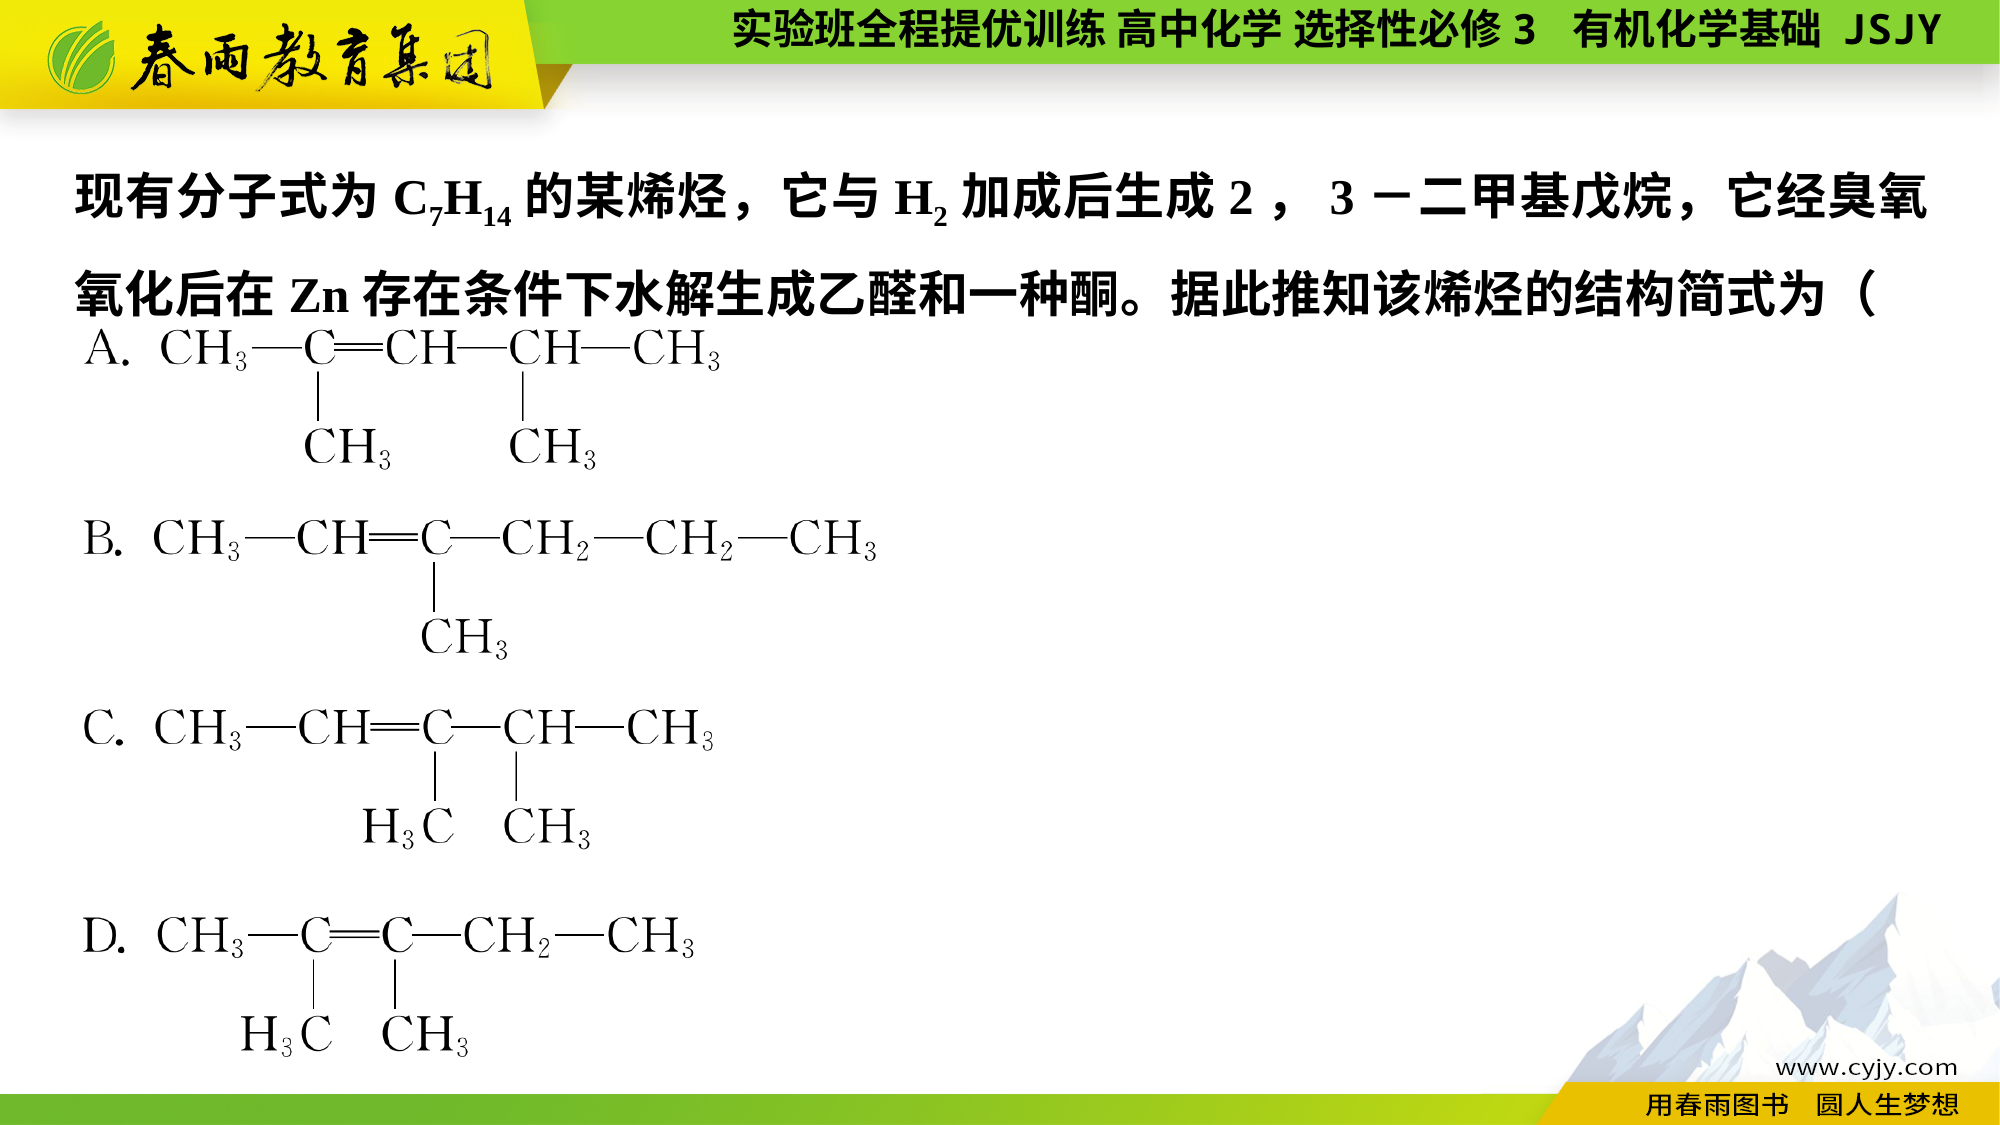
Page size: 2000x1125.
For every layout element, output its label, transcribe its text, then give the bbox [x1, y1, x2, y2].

picture [0, 0, 2000, 1125]
list 现有分子式为C7H14的某烯烃，它与H2加成后生成2，3－二甲基戊烷，它经臭氧氧化后在Zn存在条件下水解生成乙醛和一种酮。据此推知该烯烃的结构简式为（ ） [59, 122, 1944, 308]
